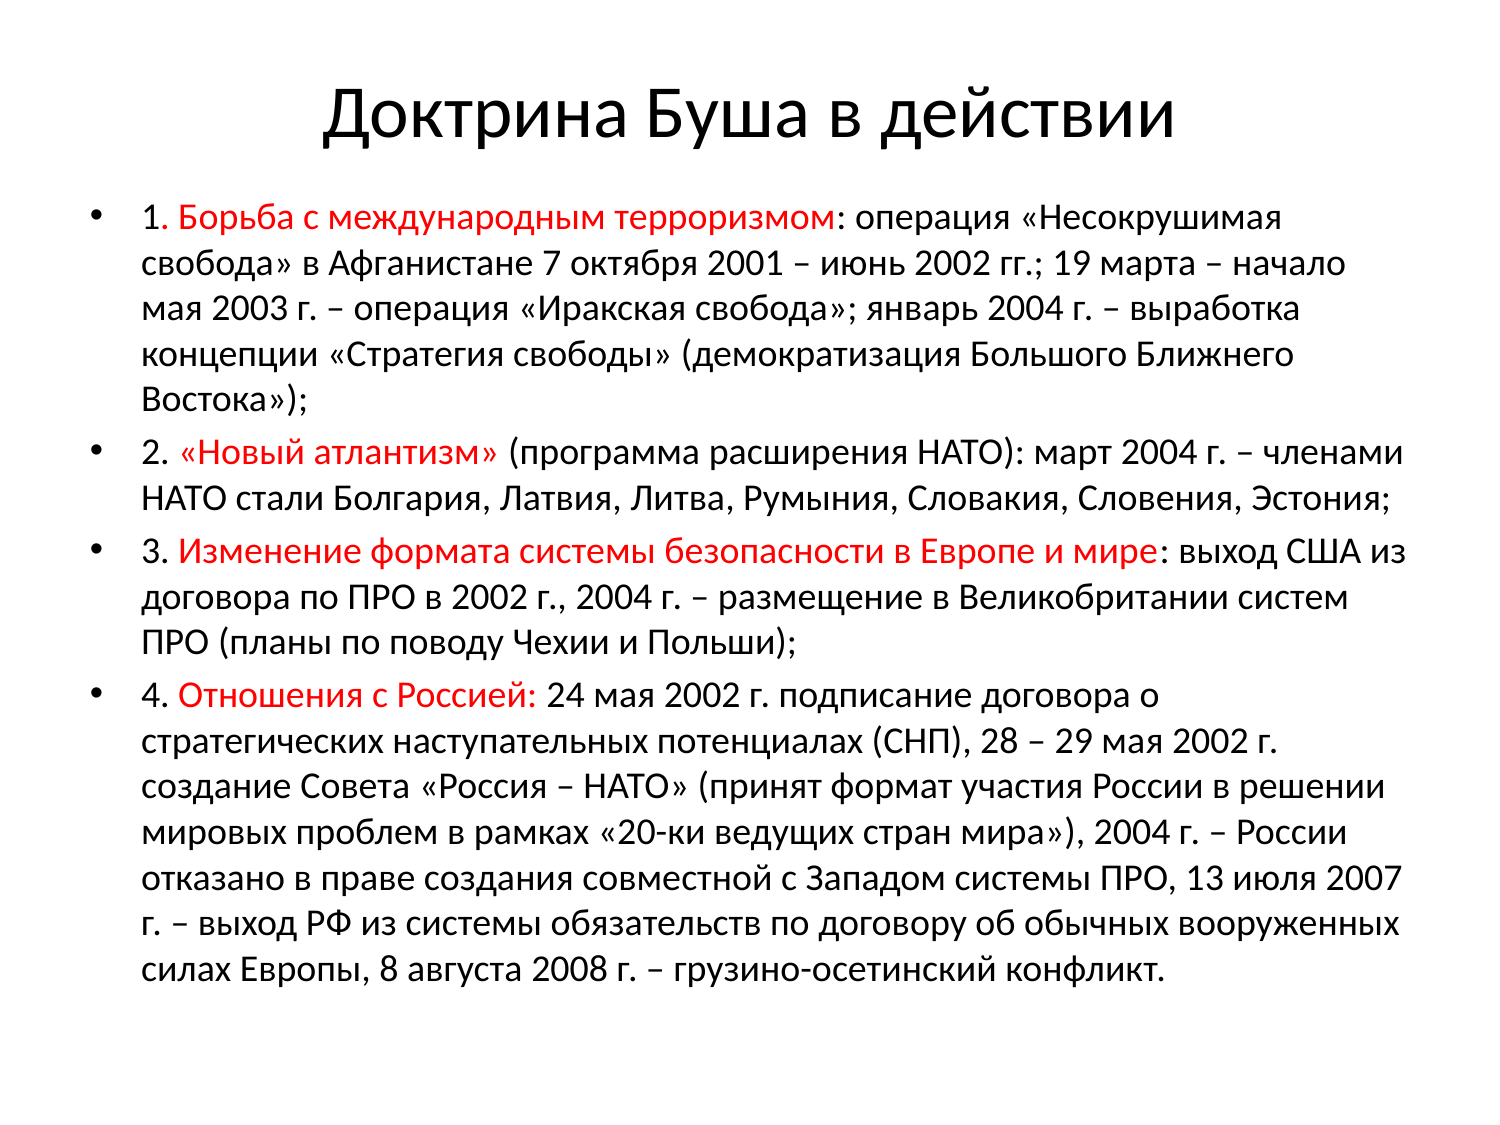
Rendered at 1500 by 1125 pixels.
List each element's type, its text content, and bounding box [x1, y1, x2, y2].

text_box 1. Борьба с международным терроризмом: операция «Несокрушимая свобода» в Афганистане 7 октября 2001 – июнь 2002 гг.; 19 марта – начало мая 2003 г. – операция «Иракская свобода»; январь 2004 г. – выработка концепции «Стратегия свободы» (демократизация Большого Ближнего Востока»); 2. «Новый атлантизм» (программа расширения НАТО): март 2004 г. – членами НАТО стали Болгария, Латвия, Литва, Румыния, Словакия, Словения, Эстония; 3. Изменение формата системы безопасности в Европе и мире: выход США из договора по ПРО в 2002 г., 2004 г. – размещение в Великобритании систем ПРО (планы по поводу Чехии и Польши); 4. Отношения с Россией: 24 мая 2002 г. подписание договора о стратегических наступательных потенциалах (СНП), 28 – 29 мая 2002 г. создание Совета «Россия – НАТО» (принят формат участия России в решении мировых проблем в рамках «20-ки ведущих стран мира»), 2004 г. – России отказано в праве создания совместной с Западом системы ПРО, 13 июля 2007 г. – выход РФ из системы обязательств по договору об обычных вооруженных силах Европы, 8 августа 2008 г. – грузино-осетинский конфликт. [75, 184, 1425, 1071]
text_box Доктрина Буша в действии [75, 30, 1425, 184]
